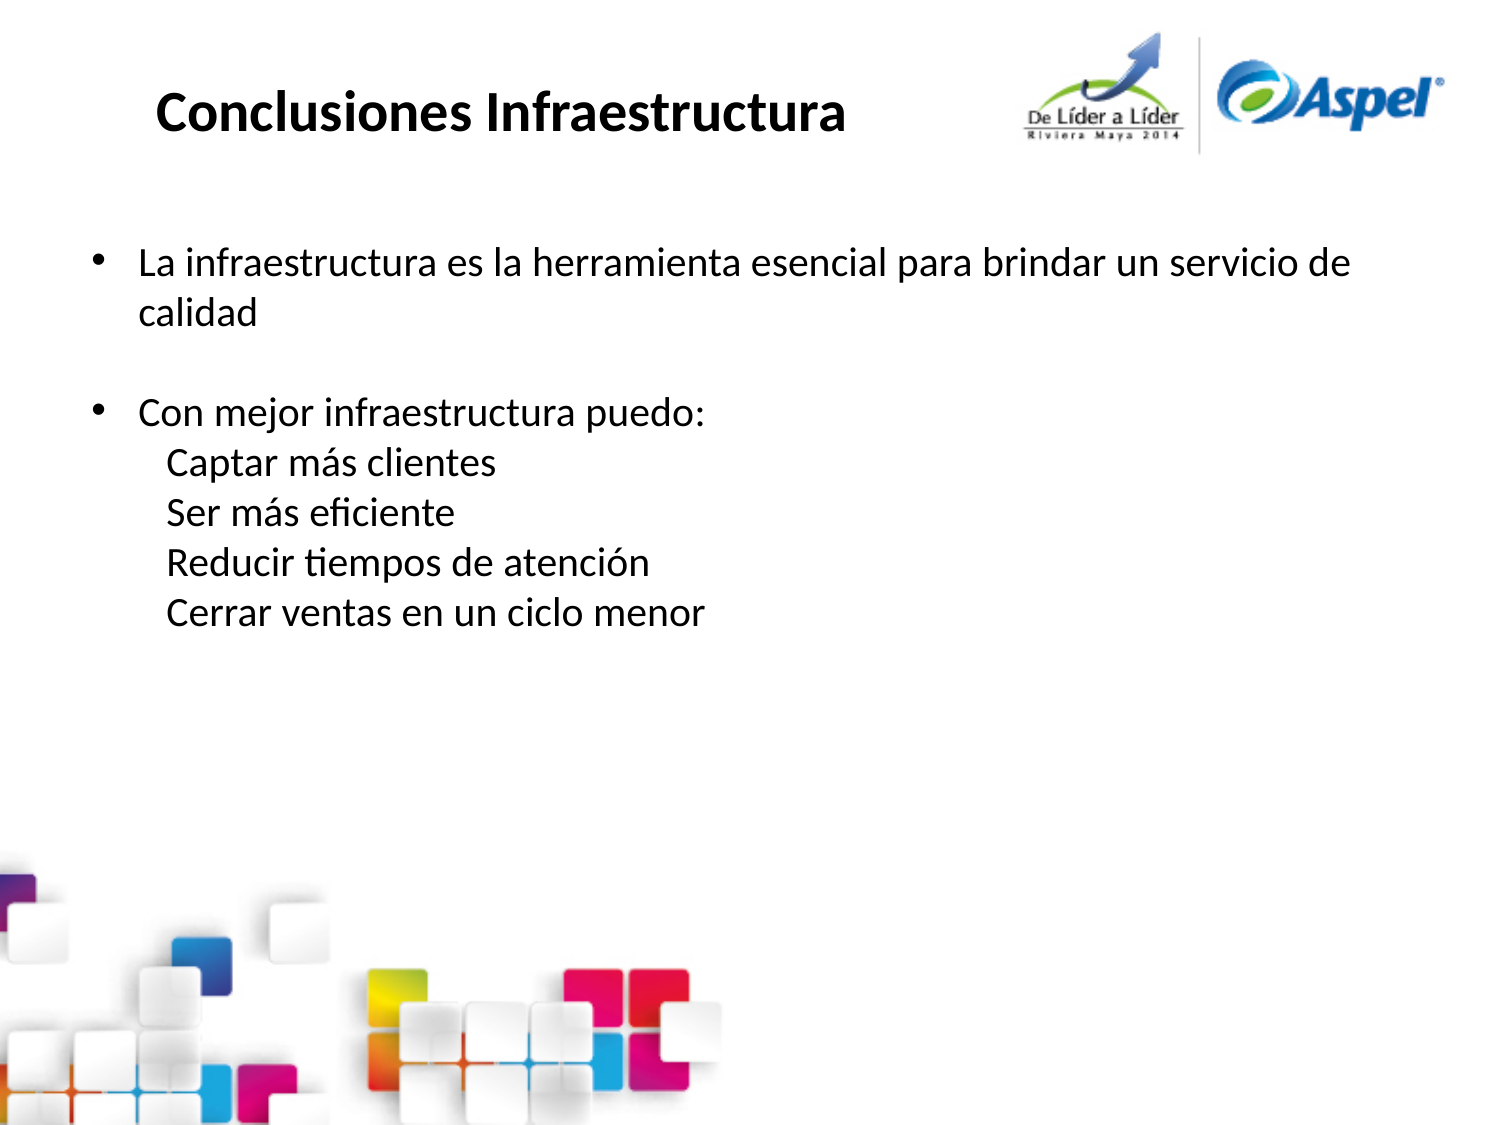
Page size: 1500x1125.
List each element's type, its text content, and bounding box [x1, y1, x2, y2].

picture [0, 0, 1500, 1125]
text_box La infraestructura es la herramienta esencial para brindar un servicio de calidad Con mejor infraestructura puedo: Captar más clientes Ser más eficiente Reducir tiempos de atención Cerrar ventas en un ciclo menor [76, 227, 1400, 732]
title Conclusiones Infraestructura [5, 42, 999, 174]
